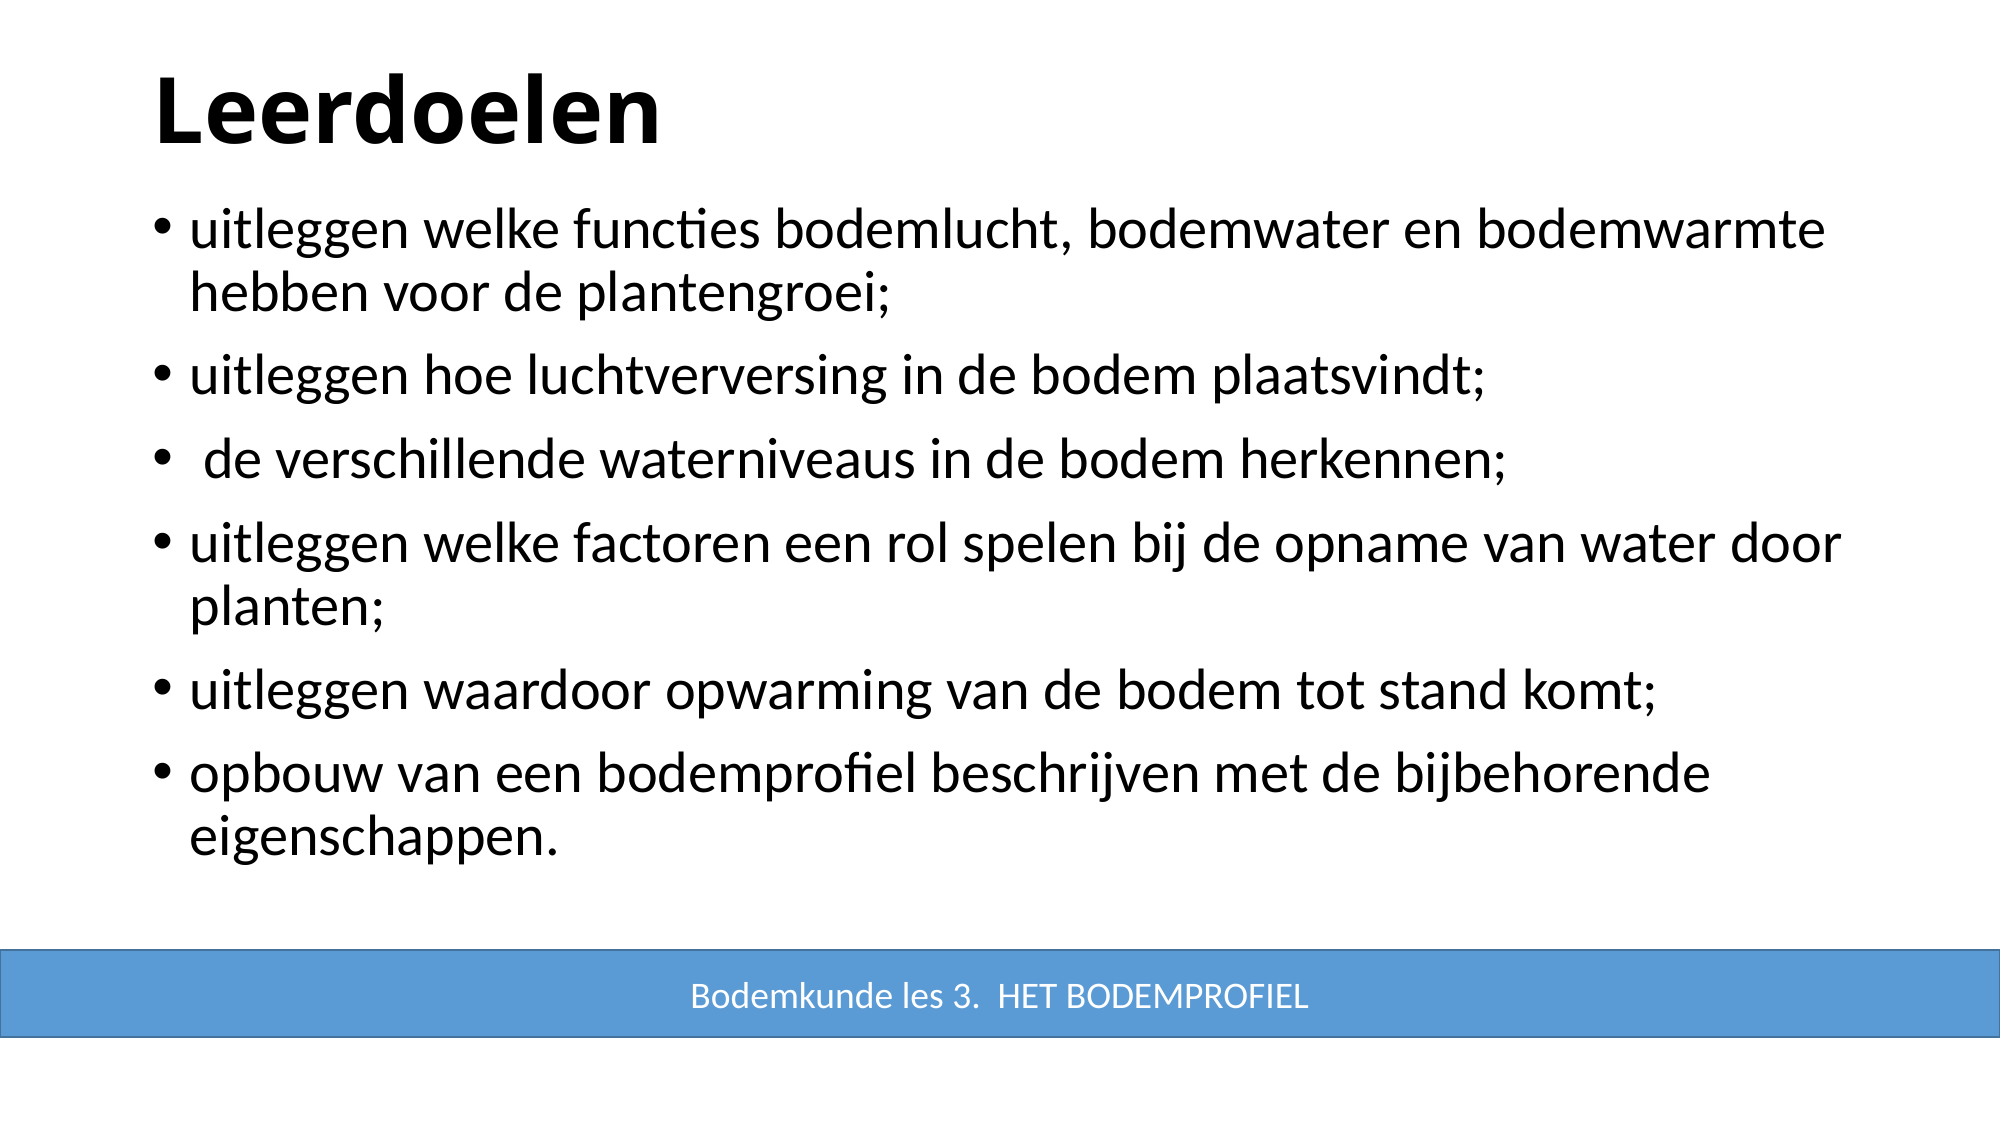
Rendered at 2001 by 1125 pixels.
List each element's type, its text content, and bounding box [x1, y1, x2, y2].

text_box Bodemkunde les 3. HET BODEMPROFIEL [0, 949, 2000, 1038]
list uitleggen welke functies bodemlucht, bodemwater en bodemwarmte hebben voor de plantengroei; uitleggen hoe luchtverversing in de bodem plaatsvindt; de verschillende waterniveaus in de bodem herkennen; uitleggen welke factoren een rol spelen bij de opname van water door planten; uitleggen waardoor opwarming van de bodem tot stand komt; opbouw van een bodemproﬁel beschrijven met de bijbehorende eigenschappen. [137, 190, 1863, 904]
title Leerdoelen [137, 5, 1863, 190]
